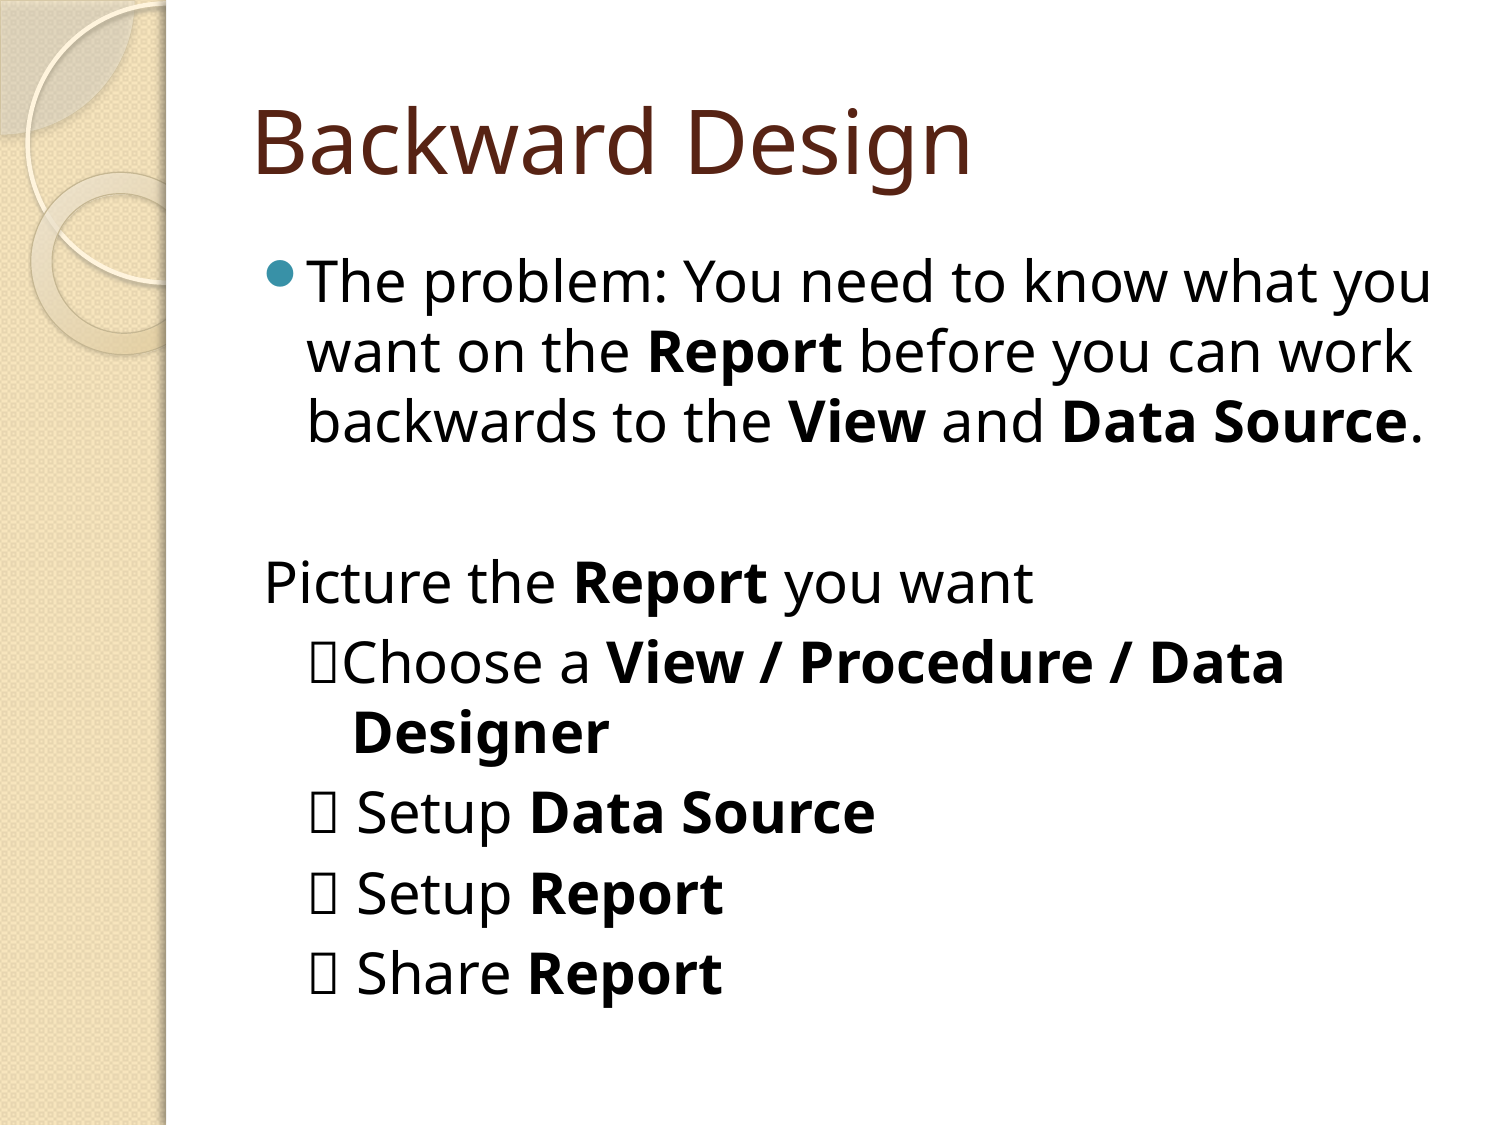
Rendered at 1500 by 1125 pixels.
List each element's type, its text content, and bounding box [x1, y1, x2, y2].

title Backward Design [235, 45, 1466, 233]
list The problem: You need to know what you want on the Report before you can work backwards to the View and Data Source. Picture the Report you want Choose a View / Procedure / Data Designer  Setup Data Source  Setup Report  Share Report [235, 237, 1466, 1075]
